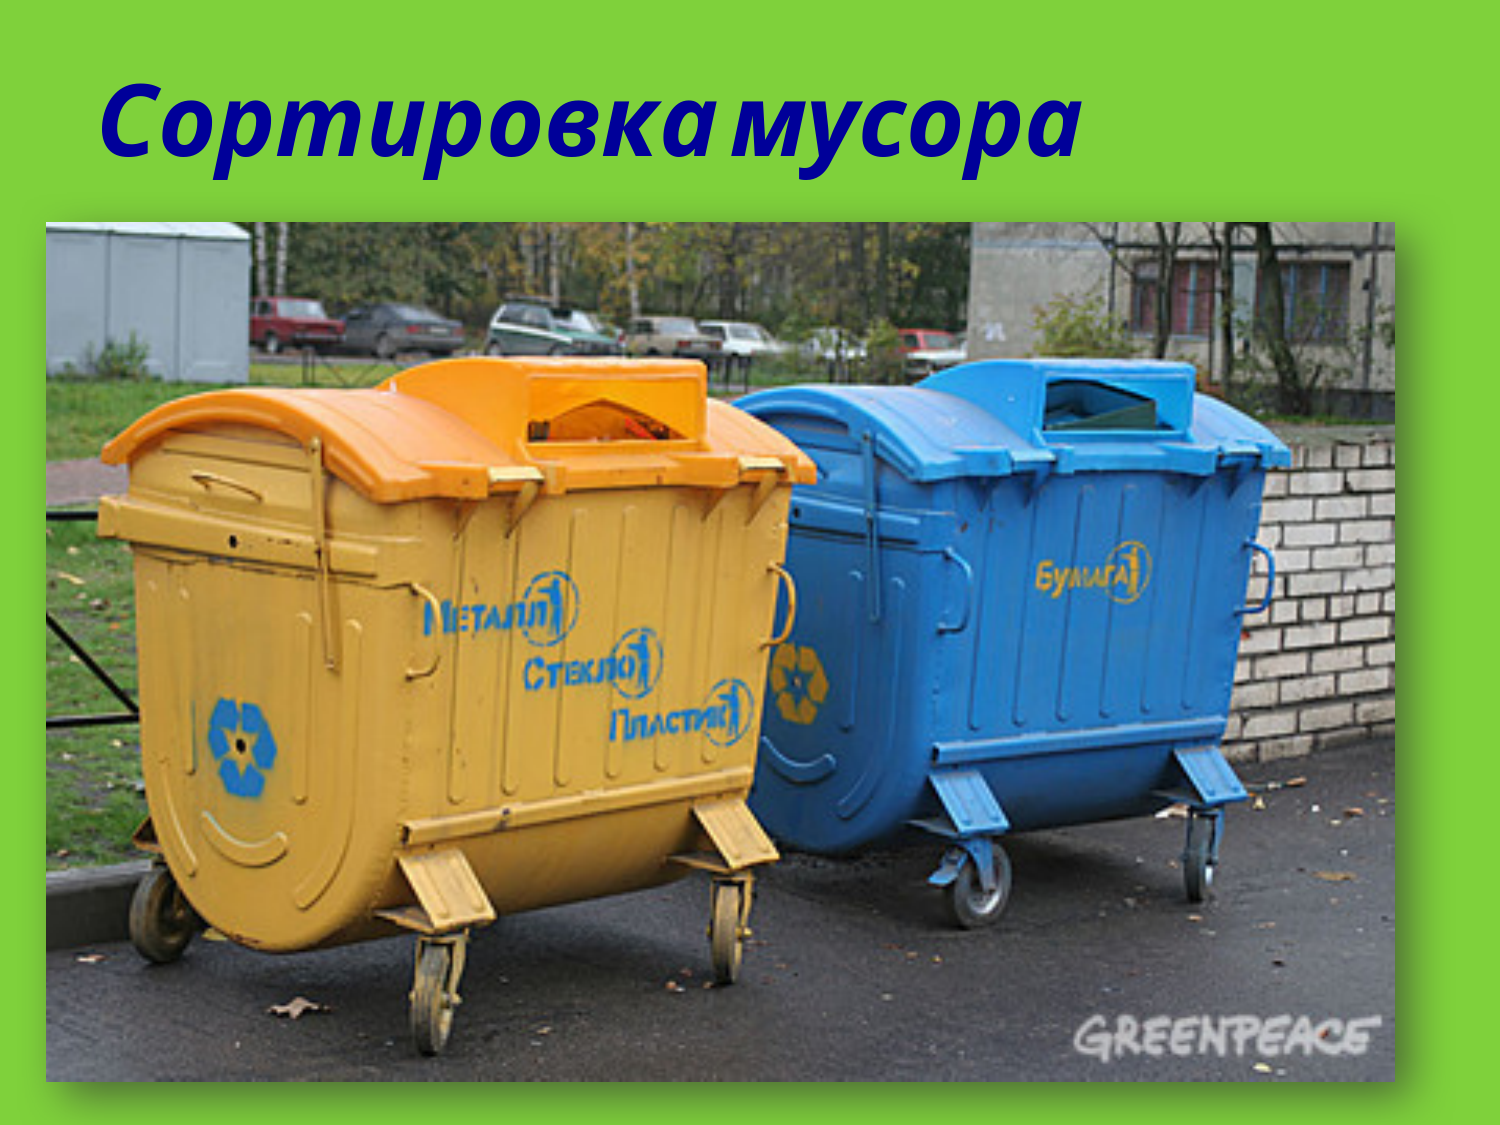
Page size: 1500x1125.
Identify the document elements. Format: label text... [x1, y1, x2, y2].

picture [46, 222, 1395, 1082]
text_box Сортировка мусора [82, 49, 1442, 184]
